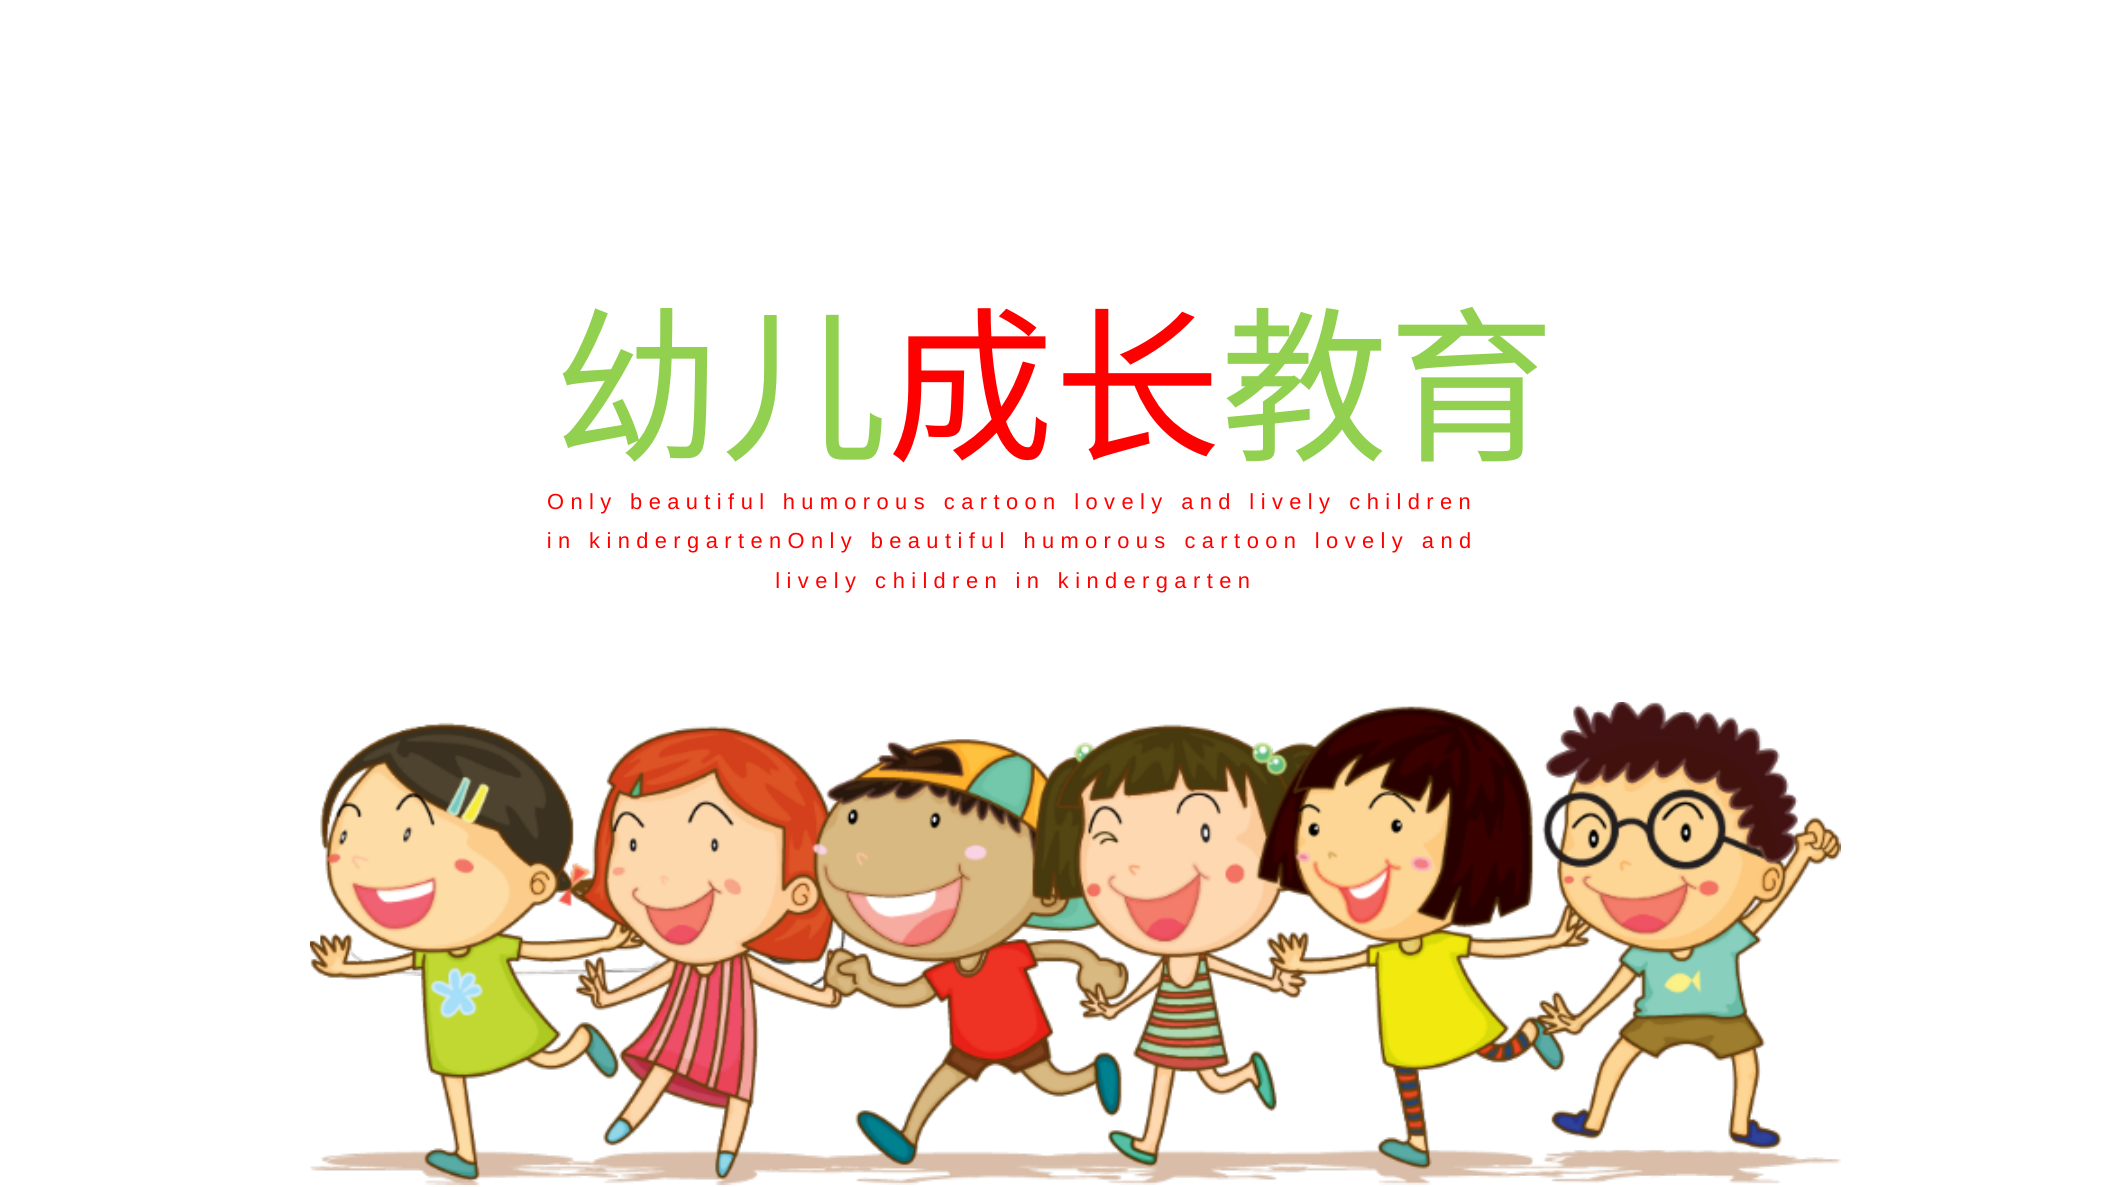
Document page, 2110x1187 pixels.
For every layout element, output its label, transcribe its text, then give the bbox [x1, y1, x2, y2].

picture [310, 702, 1841, 1185]
text_box Only beautiful humorous cartoon lovely and lively children in kindergartenOnly beautiful humorous cartoon lovely and lively children in kindergarten [511, 467, 1516, 600]
text_box 幼儿成长教育 [523, 274, 1587, 489]
